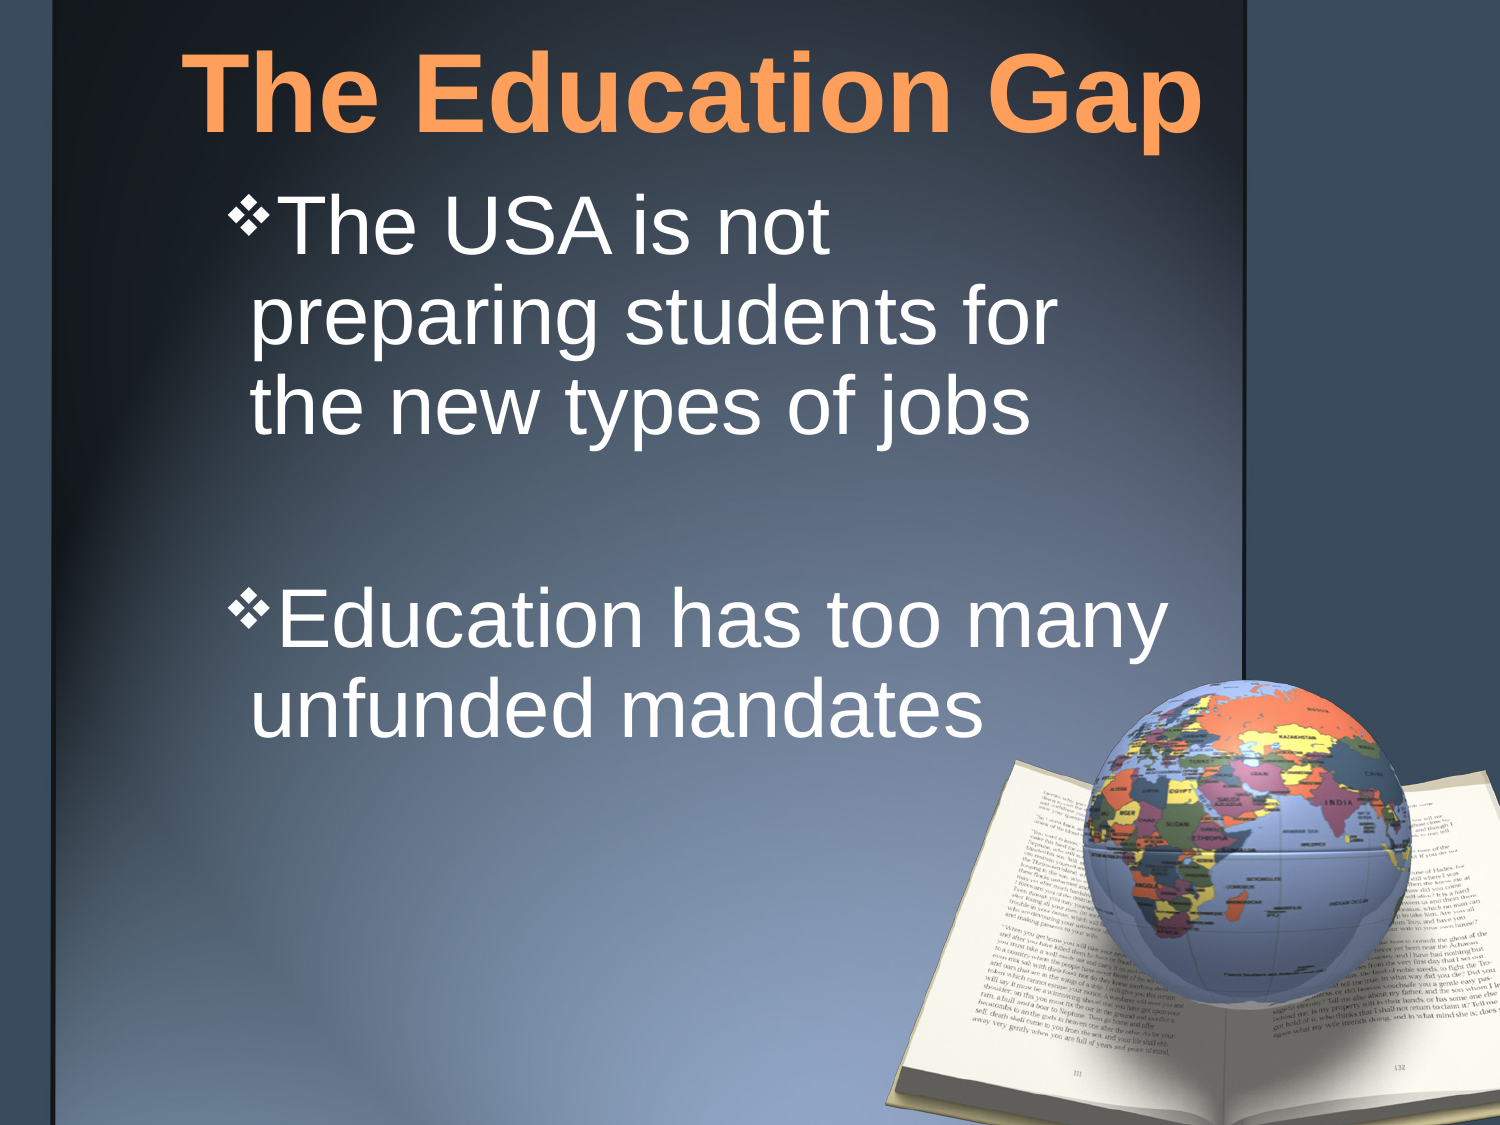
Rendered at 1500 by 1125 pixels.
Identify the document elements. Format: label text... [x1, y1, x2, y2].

text_box The Education Gap [112, 12, 1275, 163]
picture [0, 0, 1500, 1125]
text_box The USA is not preparing students for the new types of jobs Education has too many unfunded mandates [87, 174, 1213, 763]
